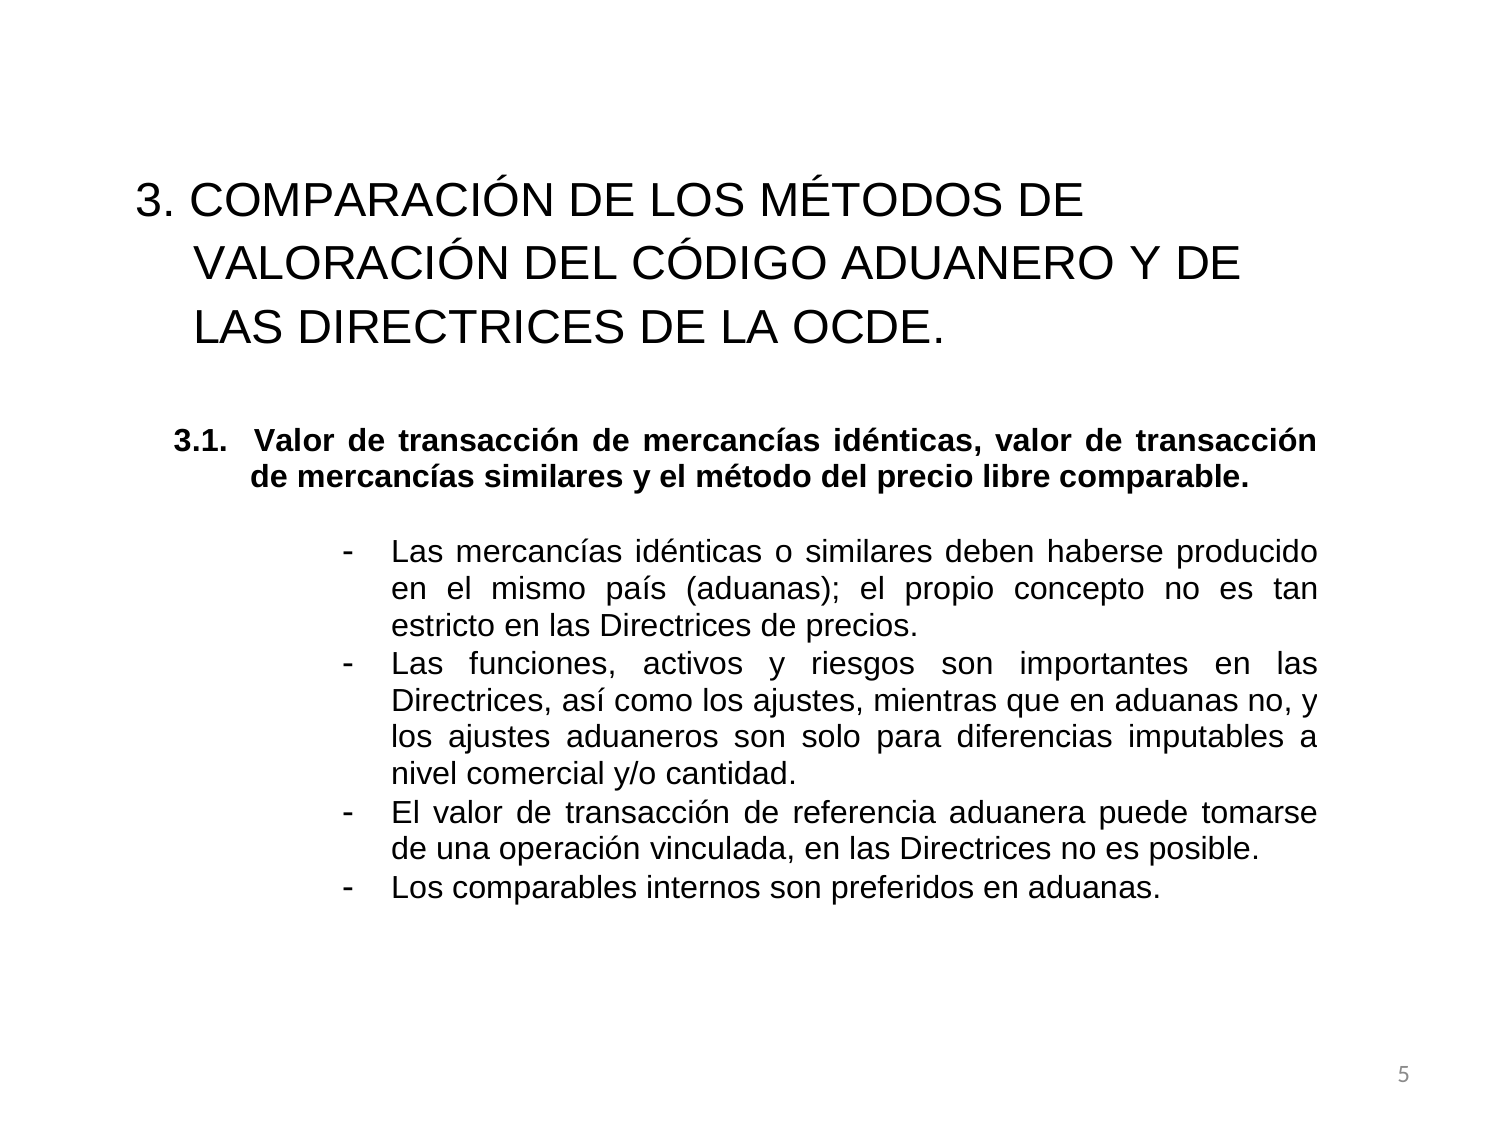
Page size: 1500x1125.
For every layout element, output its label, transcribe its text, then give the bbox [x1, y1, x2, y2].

slide_number 5 [1074, 1042, 1425, 1103]
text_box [135, 172, 1318, 906]
